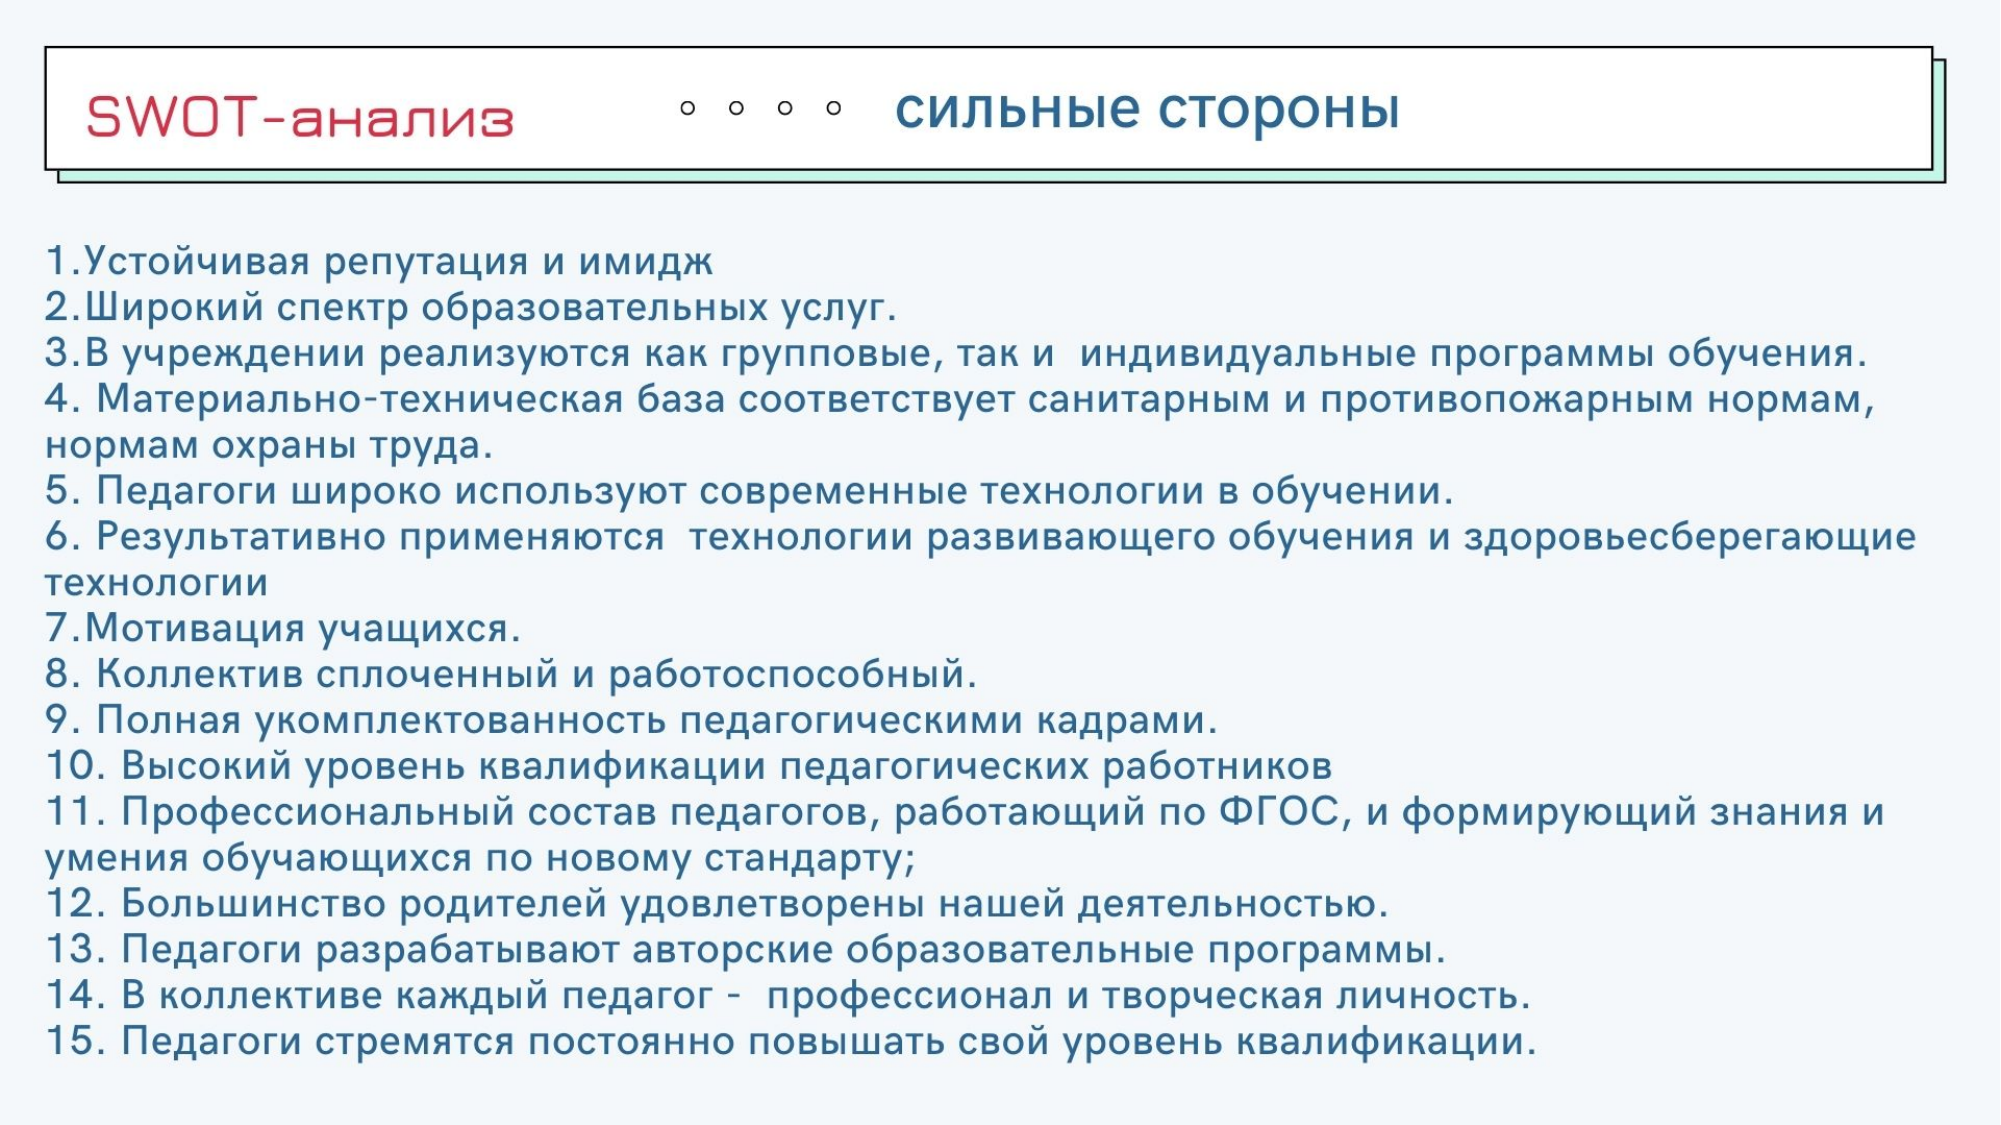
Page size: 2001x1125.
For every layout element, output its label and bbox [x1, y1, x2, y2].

list [0, 0, 2000, 1125]
